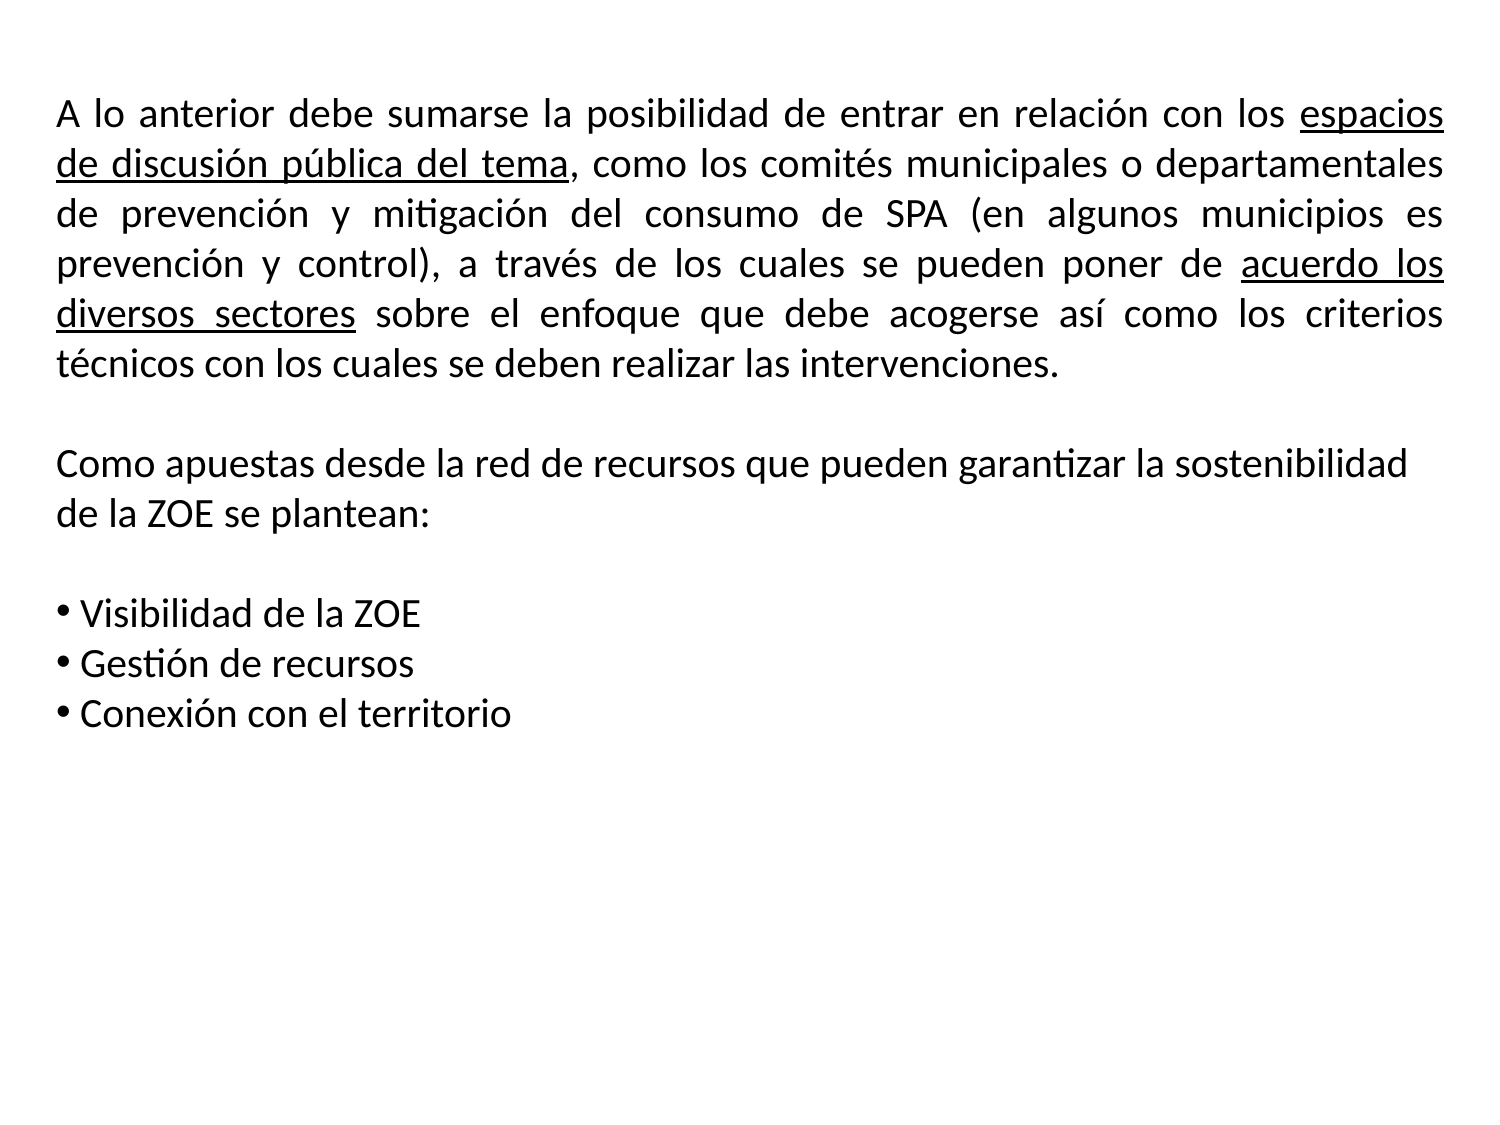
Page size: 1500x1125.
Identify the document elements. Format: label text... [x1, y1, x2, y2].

text_box A lo anterior debe sumarse la posibilidad de entrar en relación con los espacios de discusión pública del tema, como los comités municipales o departamentales de prevención y mitigación del consumo de SPA (en algunos municipios es prevención y control), a través de los cuales se pueden poner de acuerdo los diversos sectores sobre el enfoque que debe acogerse así como los criterios técnicos con los cuales se deben realizar las intervenciones. Como apuestas desde la red de recursos que pueden garantizar la sostenibilidad de la ZOE se plantean: Visibilidad de la ZOE Gestión de recursos Conexión con el territorio [41, 78, 1459, 839]
